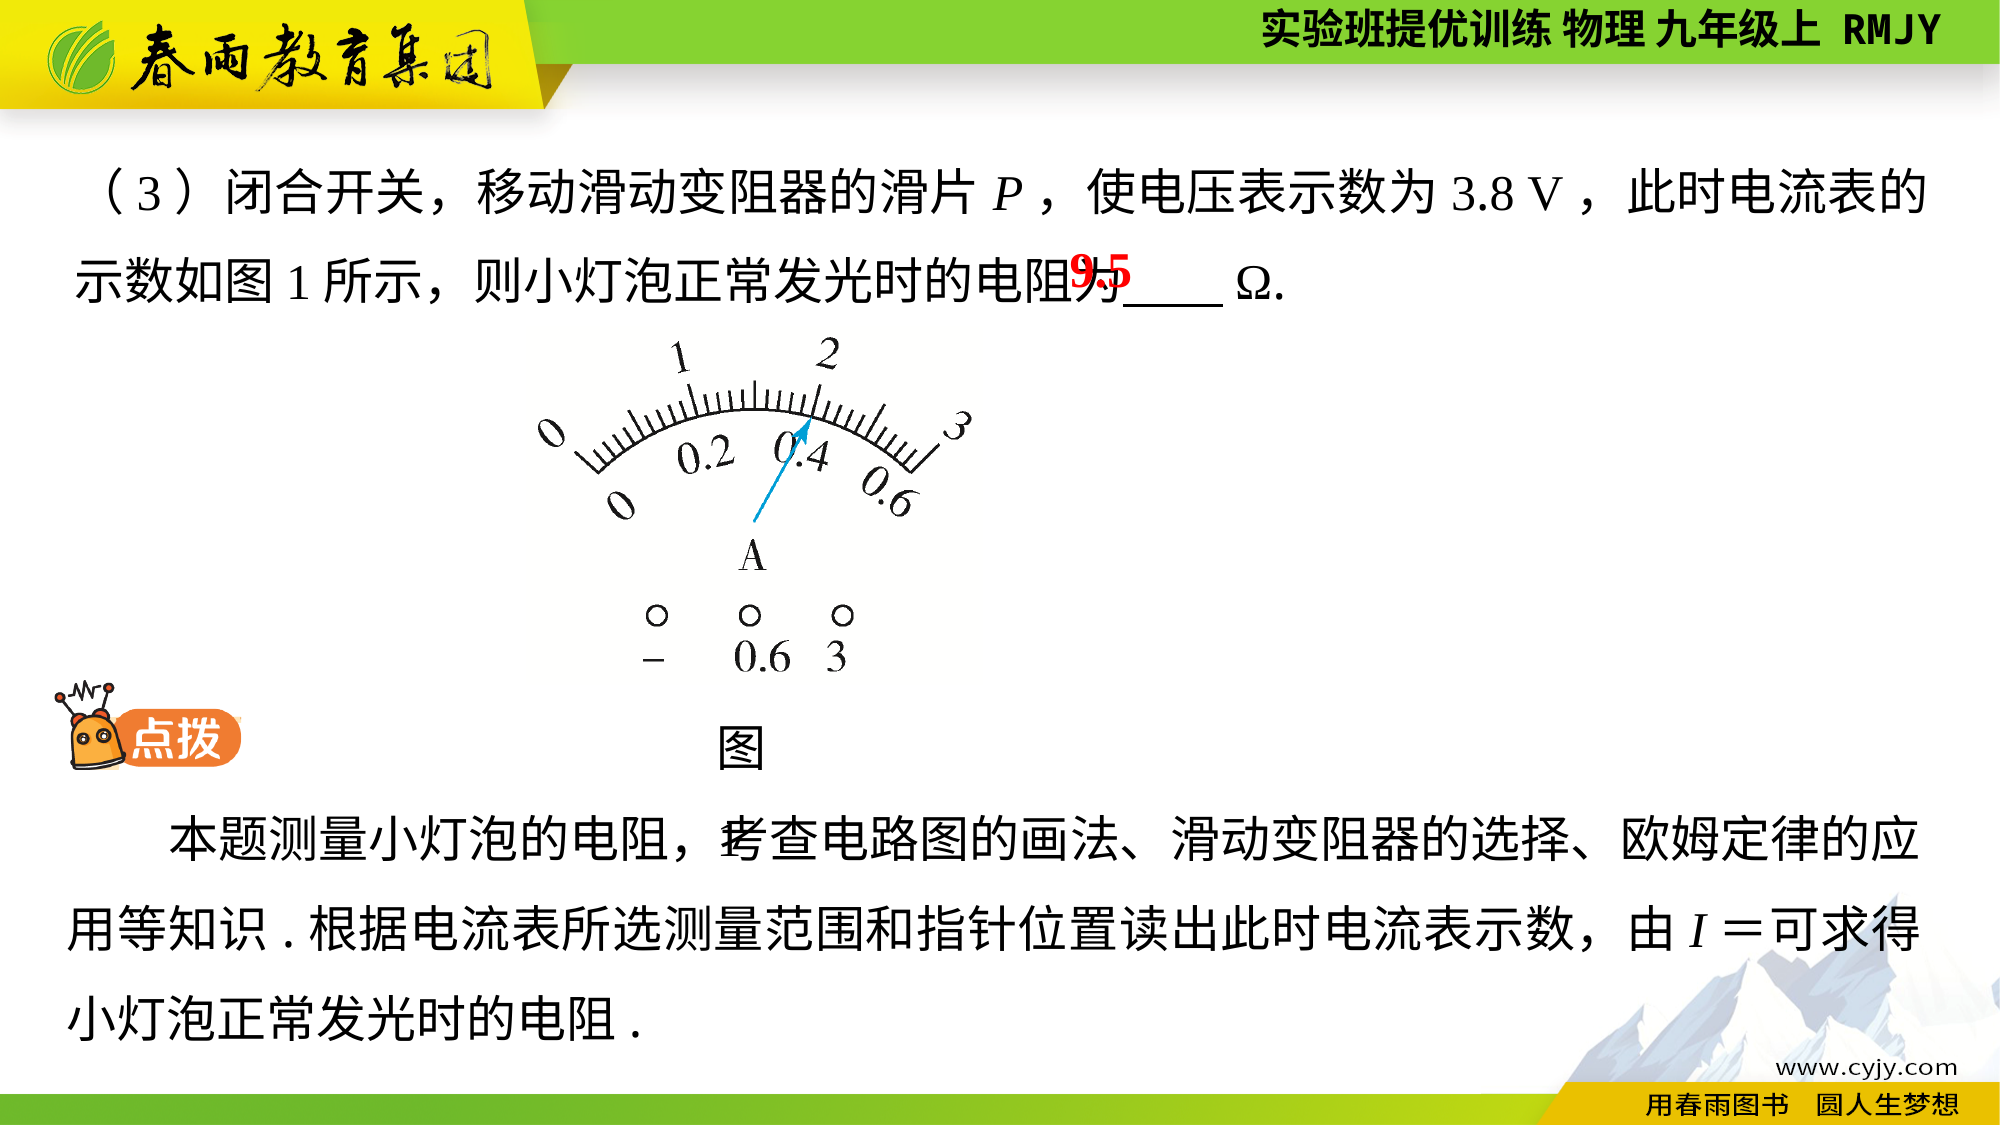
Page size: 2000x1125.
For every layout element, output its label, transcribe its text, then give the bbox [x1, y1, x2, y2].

text_box 图1 [701, 694, 807, 784]
picture [0, 0, 2000, 1125]
list （3）闭合开关，移动滑动变阻器的滑片P，使电压表示数为3.8 V，此时电流表的示数如图1所示，则小灯泡正常发光时的电阻为 Ω. [59, 122, 1944, 308]
text_box 9.5 [1054, 230, 1147, 305]
